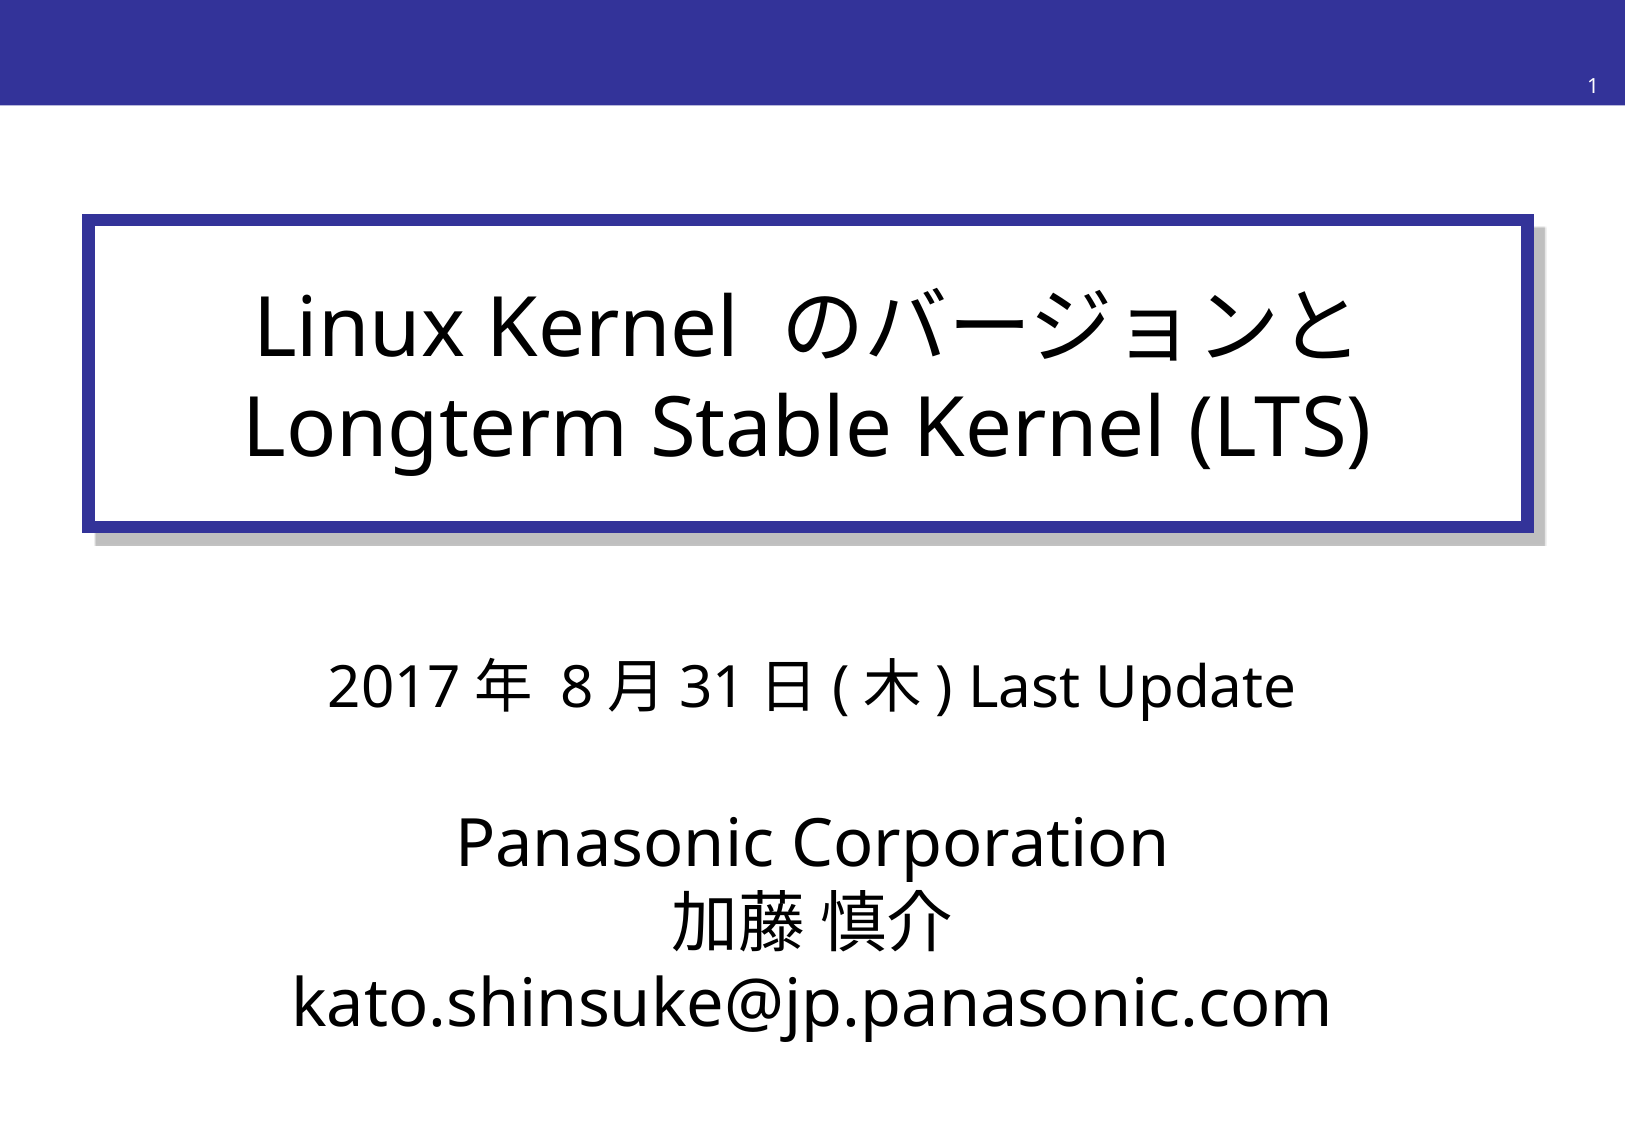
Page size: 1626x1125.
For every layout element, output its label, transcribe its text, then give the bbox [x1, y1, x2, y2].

text_box Panasonic Corporation 加藤 慎介 kato.shinsuke@jp.panasonic.com [276, 792, 1350, 1048]
text_box 2017年 8月31日(木) Last Update [312, 642, 1312, 727]
text_box Linux Kernel のバージョンと Longterm Stable Kernel (LTS) [88, 220, 1528, 528]
slide_number 1 [1522, 65, 1614, 105]
